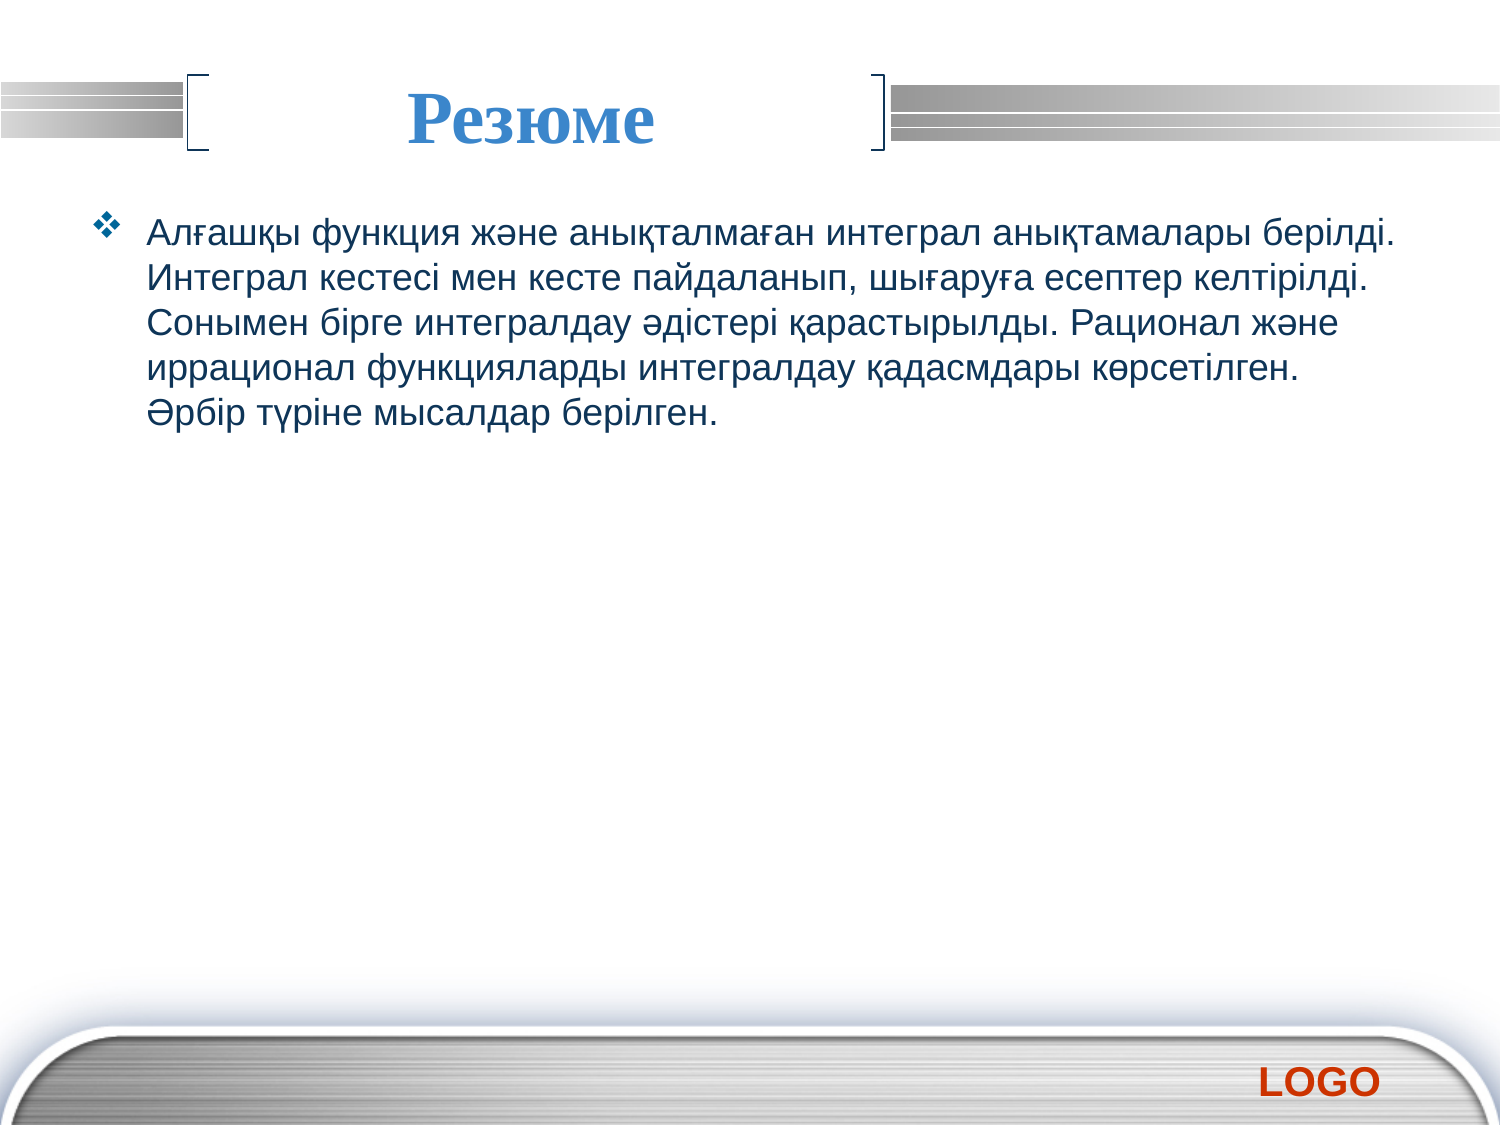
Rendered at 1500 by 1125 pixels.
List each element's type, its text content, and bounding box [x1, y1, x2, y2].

picture [0, 0, 1500, 1125]
list Алғашқы функция және анықталмаған интеграл анықтамалары берілді. Интеграл кестесі мен кесте пайдаланып, шығаруға есептер келтірілді. Сонымен бірге интегралдау әдістері қарастырылды. Рационал және иррационал функцияларды интегралдау қадасмдары көрсетілген. Әрбір түріне мысалдар берілген. [74, 199, 1426, 1038]
title Резюме [182, 54, 881, 173]
